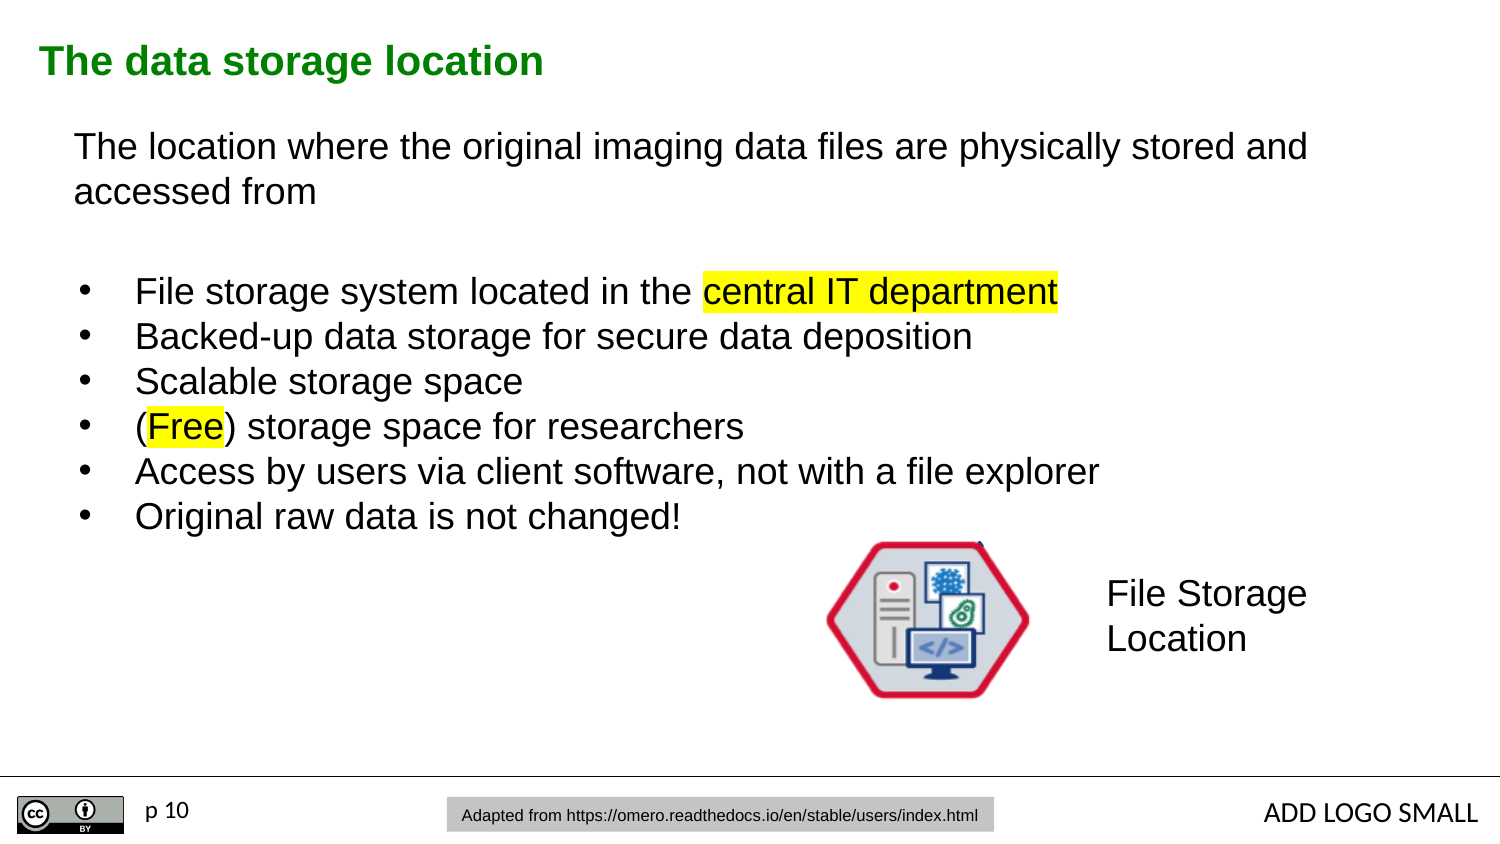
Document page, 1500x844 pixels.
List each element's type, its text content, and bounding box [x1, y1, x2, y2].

text_box Adapted from https://omero.readthedocs.io/en/stable/users/index.html [446, 796, 995, 832]
text_box The data storage location [24, 26, 1395, 75]
picture [17, 796, 124, 834]
text_box File storage system located in the central IT department Backed-up data storage for secure data deposition Scalable storage space (Free) storage space for researchers Access by users via client software, not with a file explorer Original raw data is not changed! [63, 259, 1297, 545]
text_box The location where the original imaging data files are physically stored and accessed from [58, 114, 1430, 220]
text_box File Storage Location [1091, 561, 1334, 666]
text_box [798, 524, 1047, 707]
